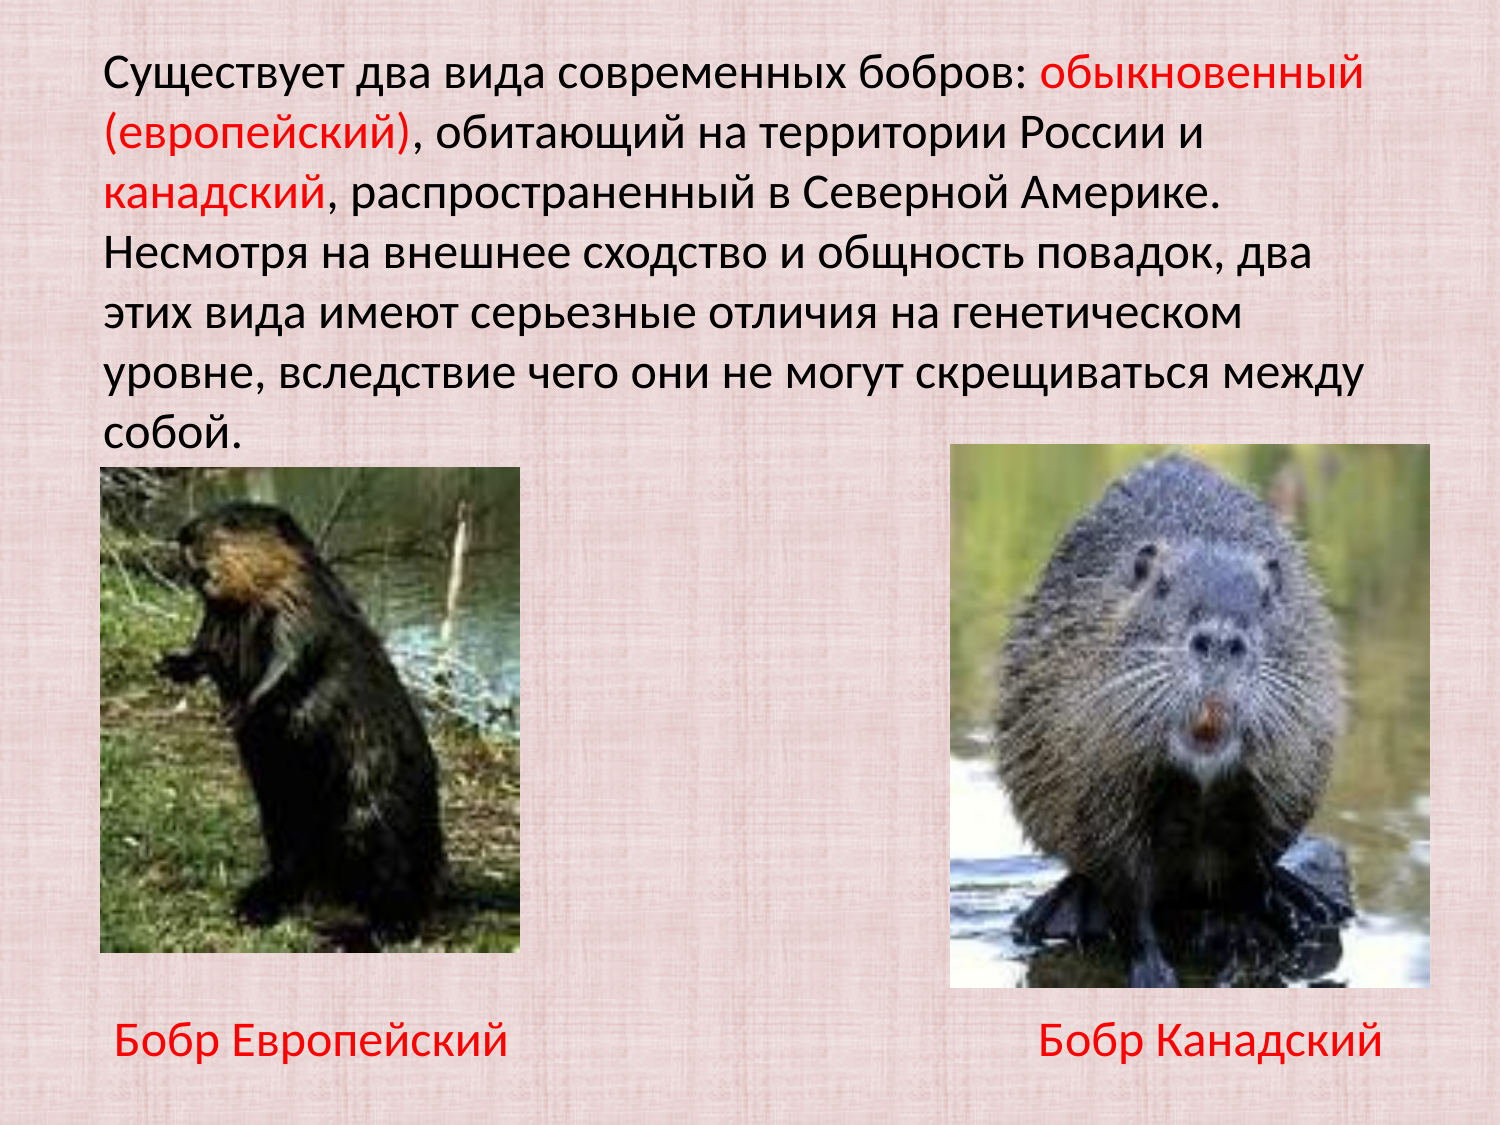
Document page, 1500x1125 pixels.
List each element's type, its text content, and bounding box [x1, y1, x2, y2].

picture [100, 467, 520, 953]
picture [950, 444, 1430, 988]
text_box Существует два вида современных бобров: обыкновенный (европейский), обитающий на территории России и канадский, распространенный в Северной Америке. Несмотря на внешнее сходство и общность повадок, два этих вида имеют серьезные отличия на генетическом уровне, вследствие чего они не могут скрещиваться между собой. [88, 30, 1400, 466]
text_box Бобр Канадский [1023, 999, 1399, 1075]
text_box Бобр Европейский [90, 999, 524, 1075]
